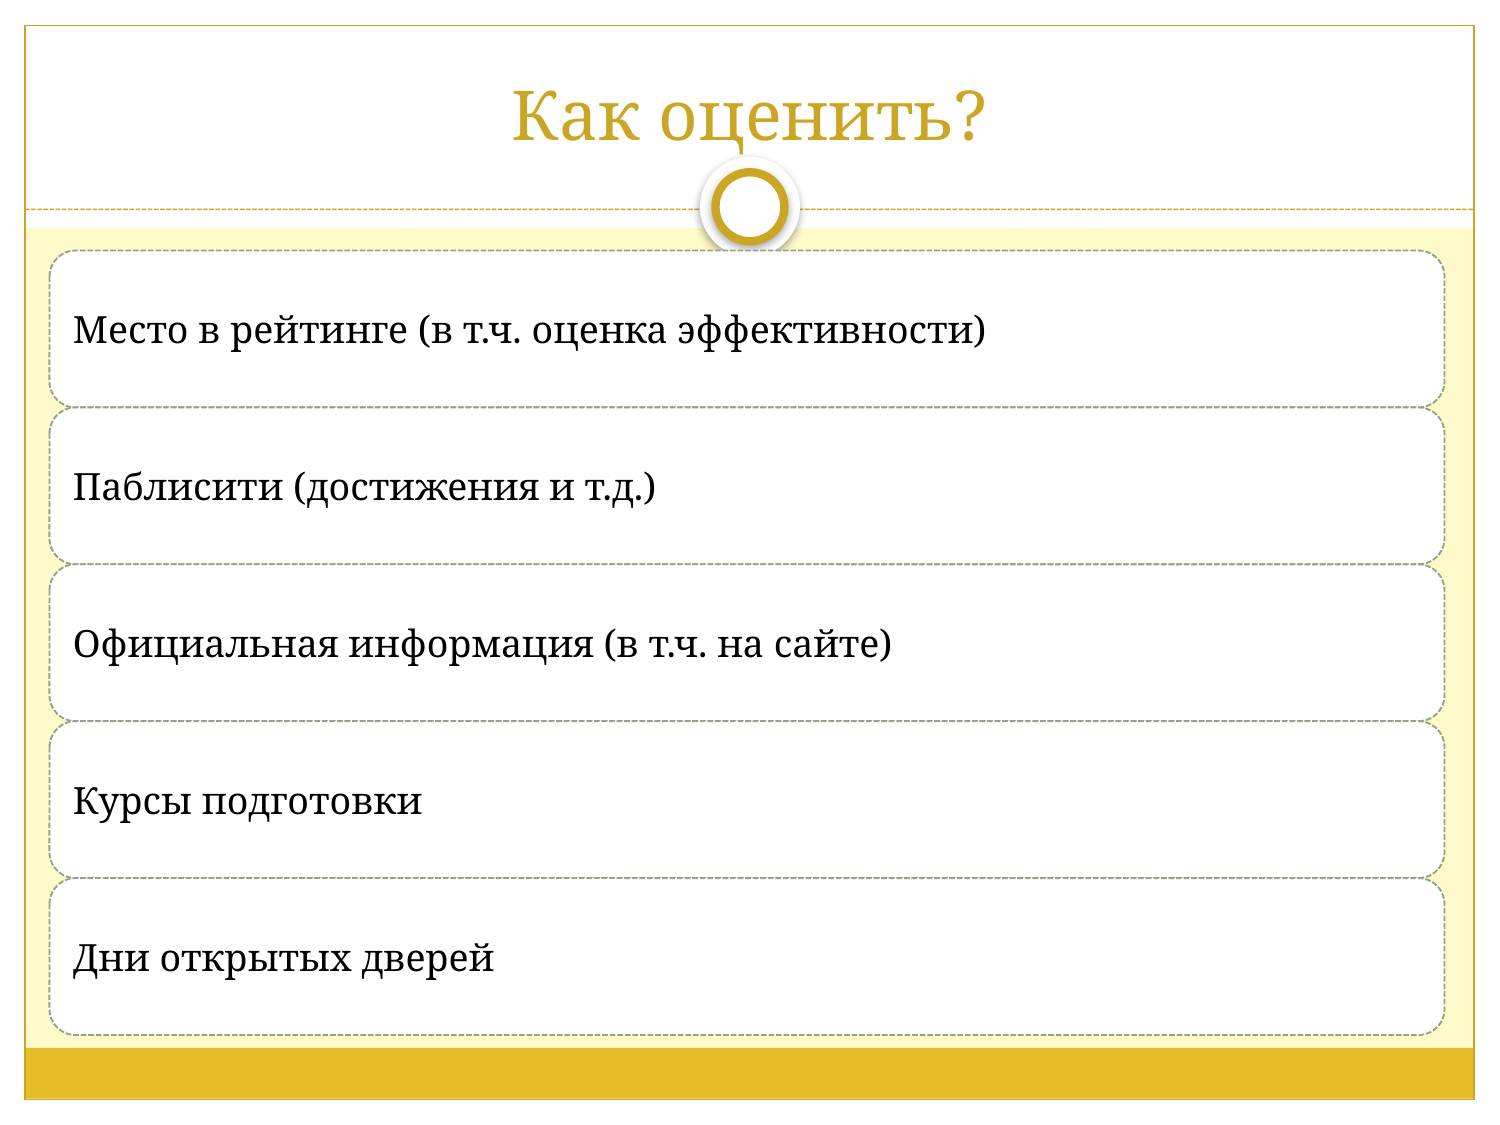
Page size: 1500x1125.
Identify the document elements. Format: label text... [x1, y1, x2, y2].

title Как оценить? [49, 37, 1450, 162]
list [49, 250, 1445, 1036]
